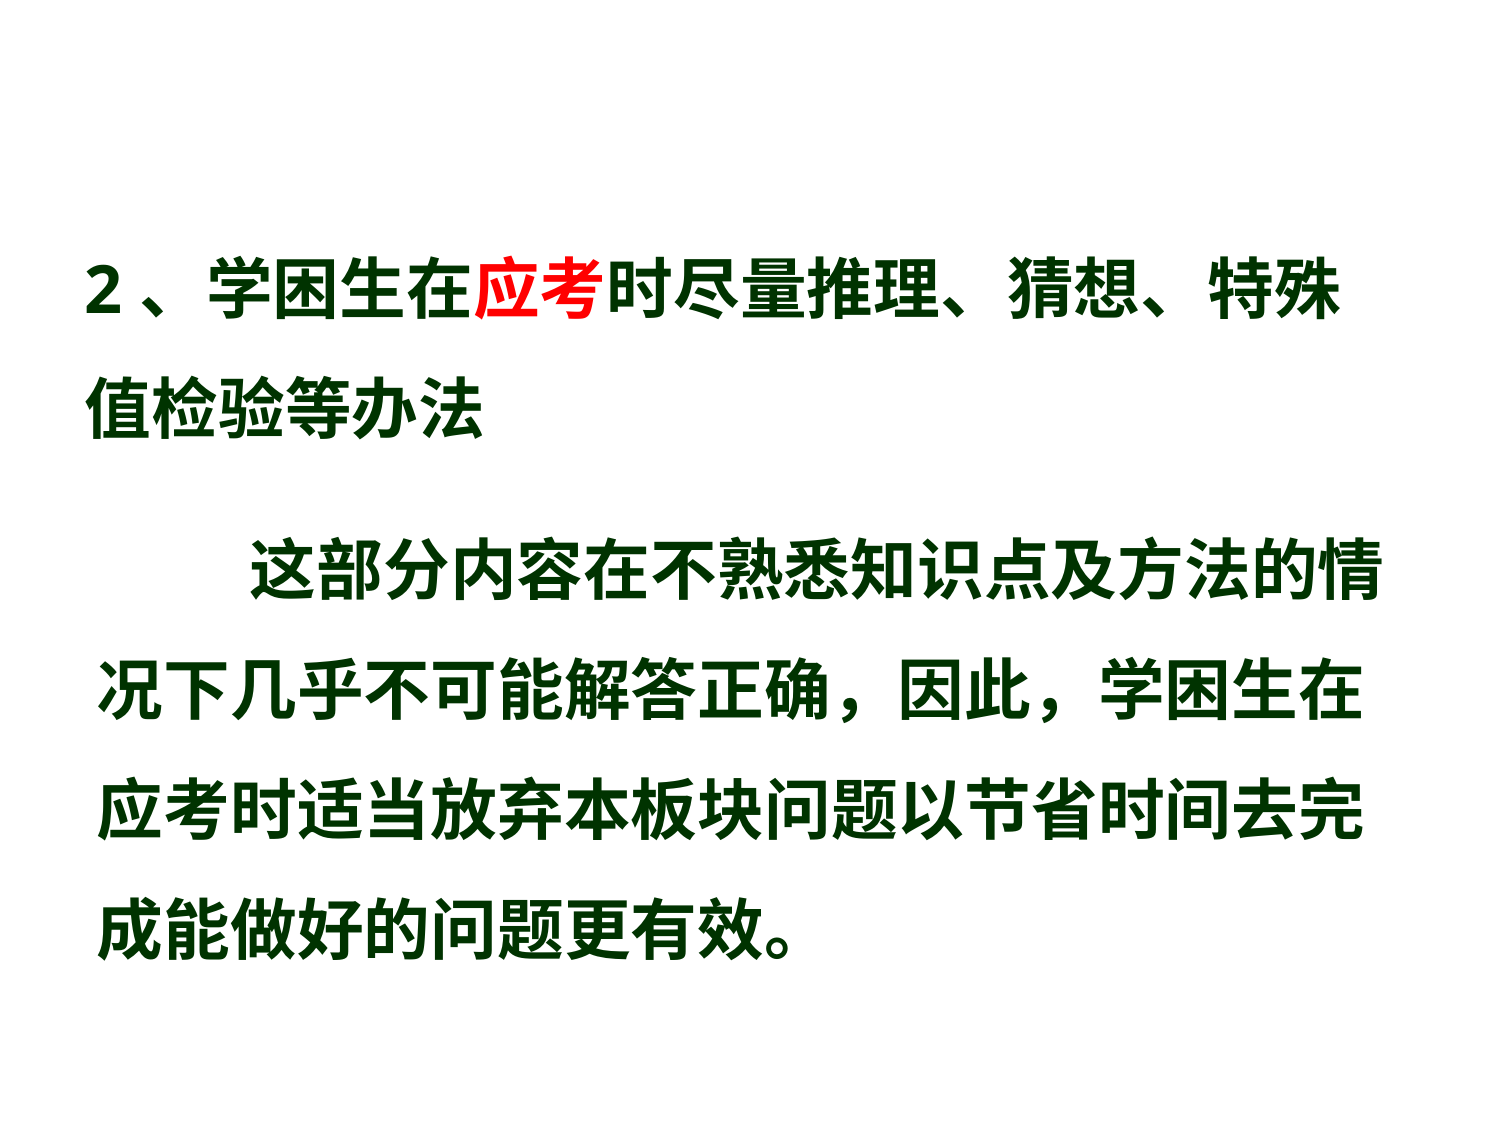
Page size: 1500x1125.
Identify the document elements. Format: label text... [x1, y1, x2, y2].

text_box 这部分内容在不熟悉知识点及方法的情况下几乎不可能解答正确，因此，学困生在应考时适当放弃本板块问题以节省时间去完成能做好的问题更有效。 [82, 480, 1442, 975]
text_box 2、学困生在应考时尽量推理、猜想、特殊值检验等办法 [70, 199, 1361, 454]
